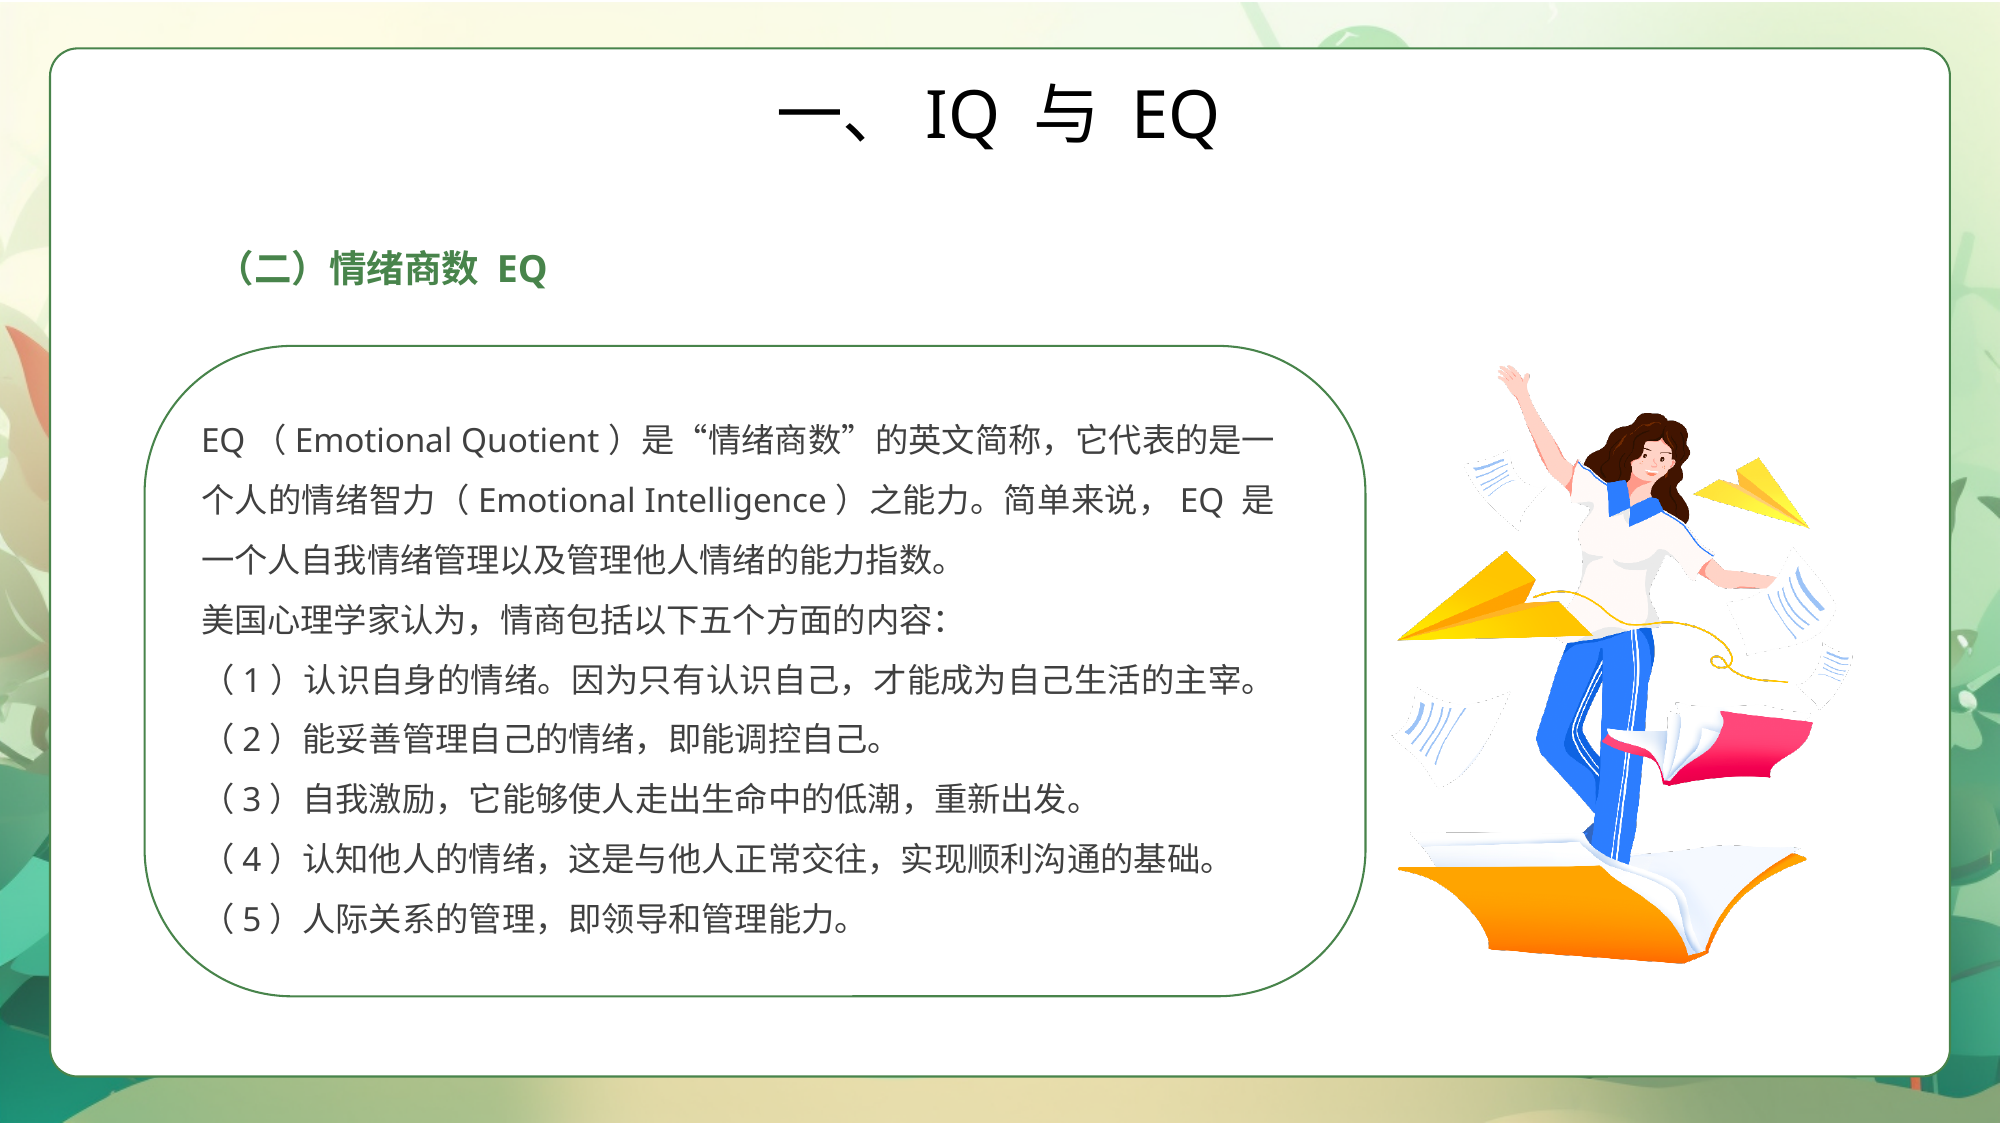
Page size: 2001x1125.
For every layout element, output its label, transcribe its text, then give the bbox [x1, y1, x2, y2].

picture [0, 2, 2000, 1123]
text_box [144, 345, 1268, 997]
text_box 一、IQ 与 EQ [437, 64, 1561, 160]
text_box （二）情绪商数 EQ [202, 215, 1069, 298]
